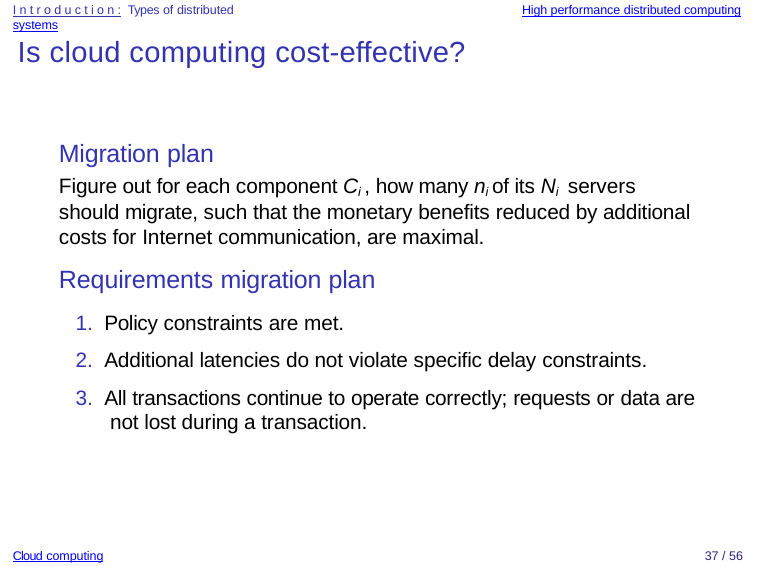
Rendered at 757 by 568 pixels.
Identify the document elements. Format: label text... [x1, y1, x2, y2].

text_box Introduction: Types of distributed systems [10, 0, 247, 33]
text_box Is cloud computing cost-effective? Migration plan Figure out for each component Ci , how many ni of its Ni servers should migrate, such that the monetary benefits reduced by additional costs for Internet communication, are maximal. Requirements migration plan Policy constraints are met. Additional latencies do not violate specific delay constraints. All transactions continue to operate correctly; requests or data are not lost during a transaction. [13, 31, 706, 435]
text_box Cloud computing [10, 546, 109, 563]
text_box High performance distributed computing [520, 0, 745, 18]
slide_number 37 / 56 [698, 546, 745, 568]
